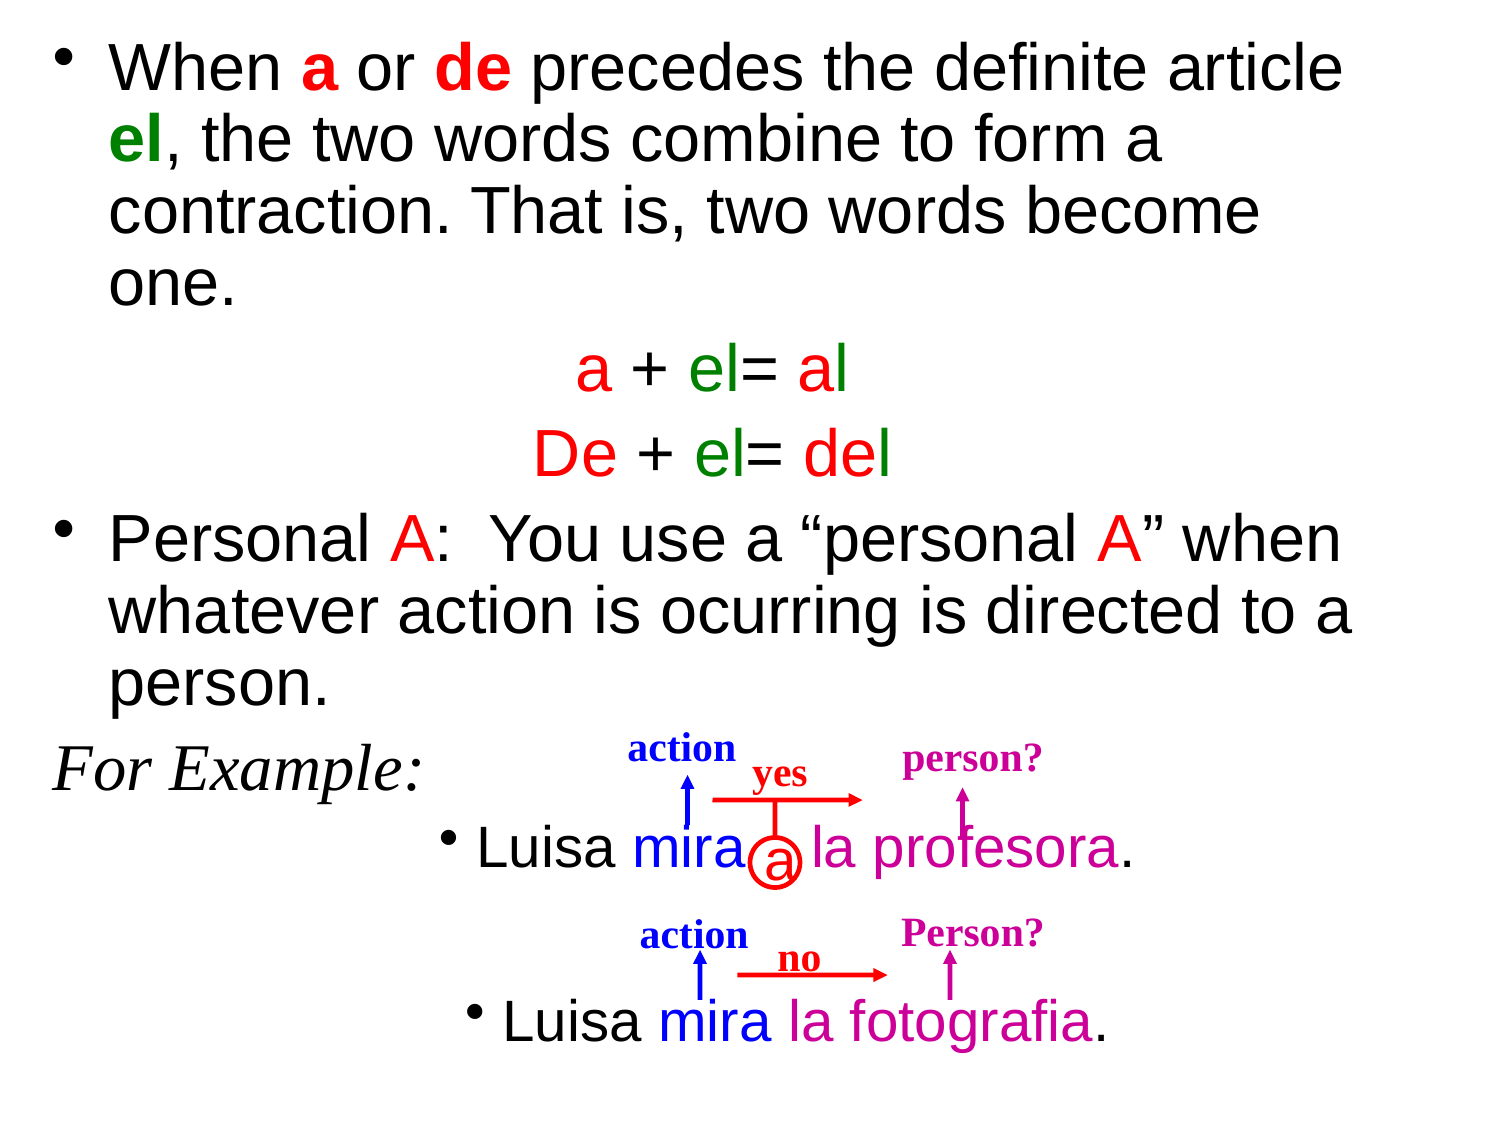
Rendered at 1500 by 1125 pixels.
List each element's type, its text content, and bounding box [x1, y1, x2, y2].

text_box no [762, 922, 850, 988]
list When a or de precedes the definite article el, the two words combine to form a contraction. That is, two words become one. a + el= al De + el= del Personal A: You use a “personal A” when whatever action is ocurring is directed to a person. For Example: Luisa mira la profesora. Luisa mira la fotografia. [37, 24, 1388, 1100]
text_box action [612, 712, 752, 828]
text_box [850, 968, 888, 982]
text_box action [624, 899, 764, 1015]
text_box yes [737, 737, 825, 803]
text_box person? [887, 722, 1064, 788]
text_box [825, 793, 863, 807]
text_box a [749, 814, 813, 900]
text_box [956, 788, 969, 838]
text_box Person? [886, 897, 1063, 963]
text_box [693, 949, 707, 1000]
